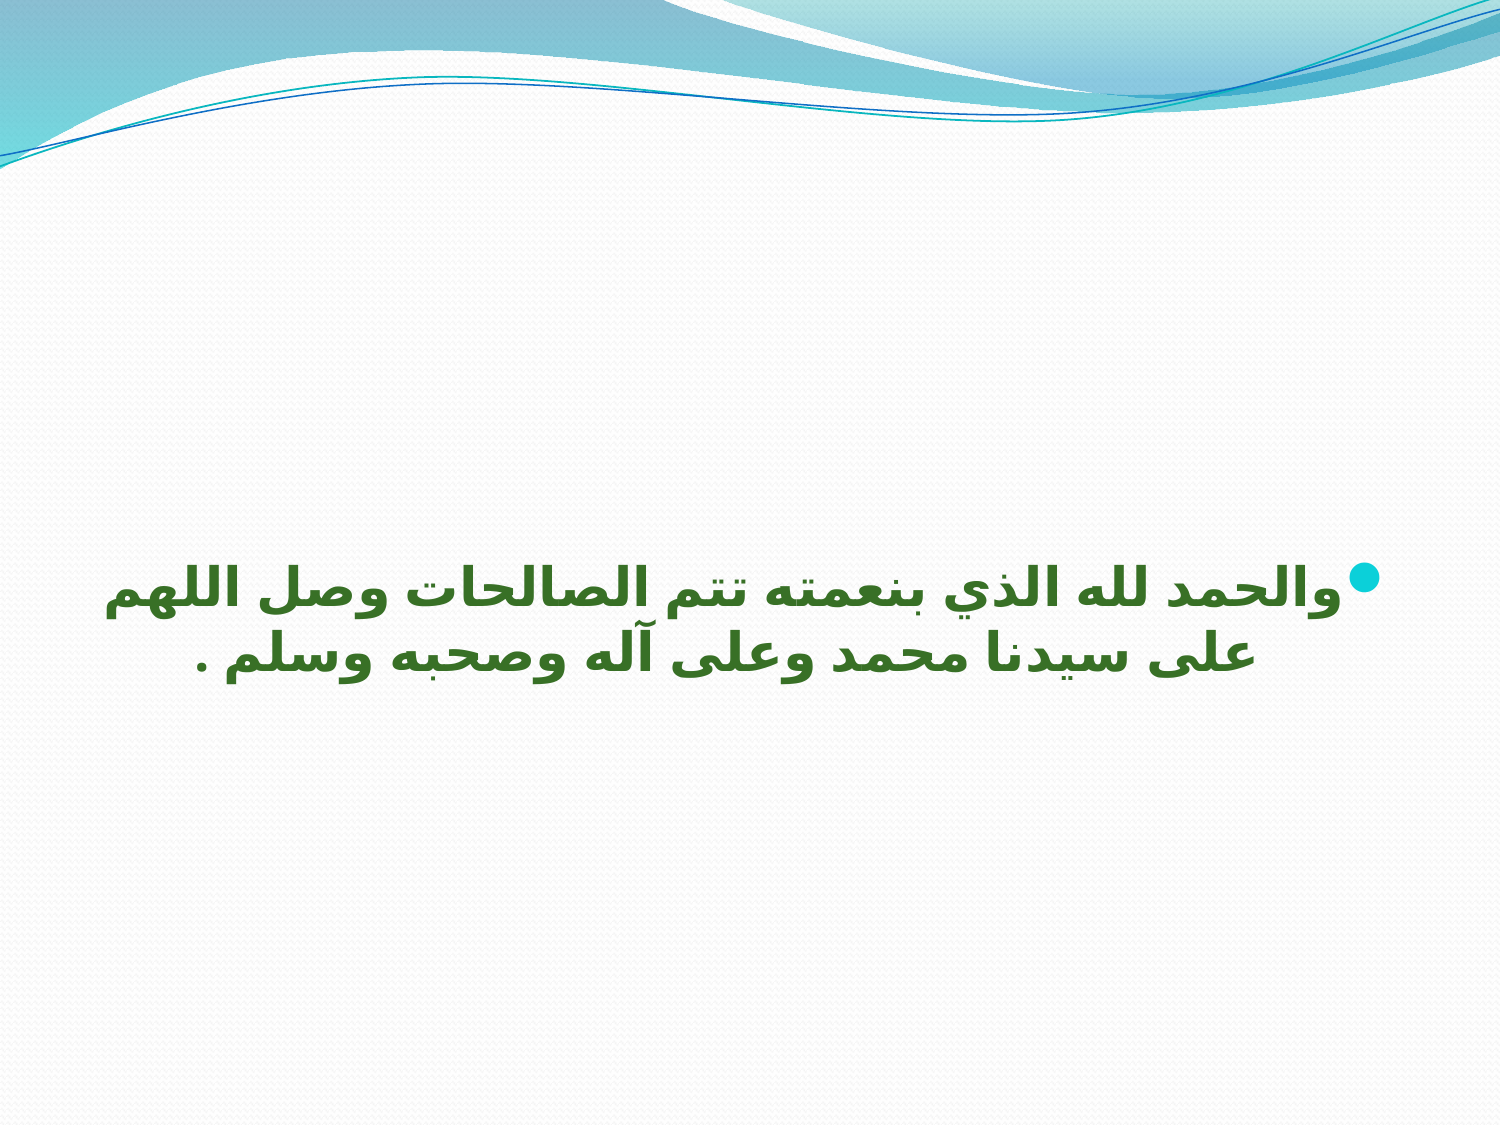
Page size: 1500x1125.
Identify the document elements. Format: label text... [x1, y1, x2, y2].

list والحمد لله الذي بنعمته تتم الصالحات وصل اللهم على سيدنا محمد وعلى آله وصحبه وسلم . [75, 317, 1425, 1038]
